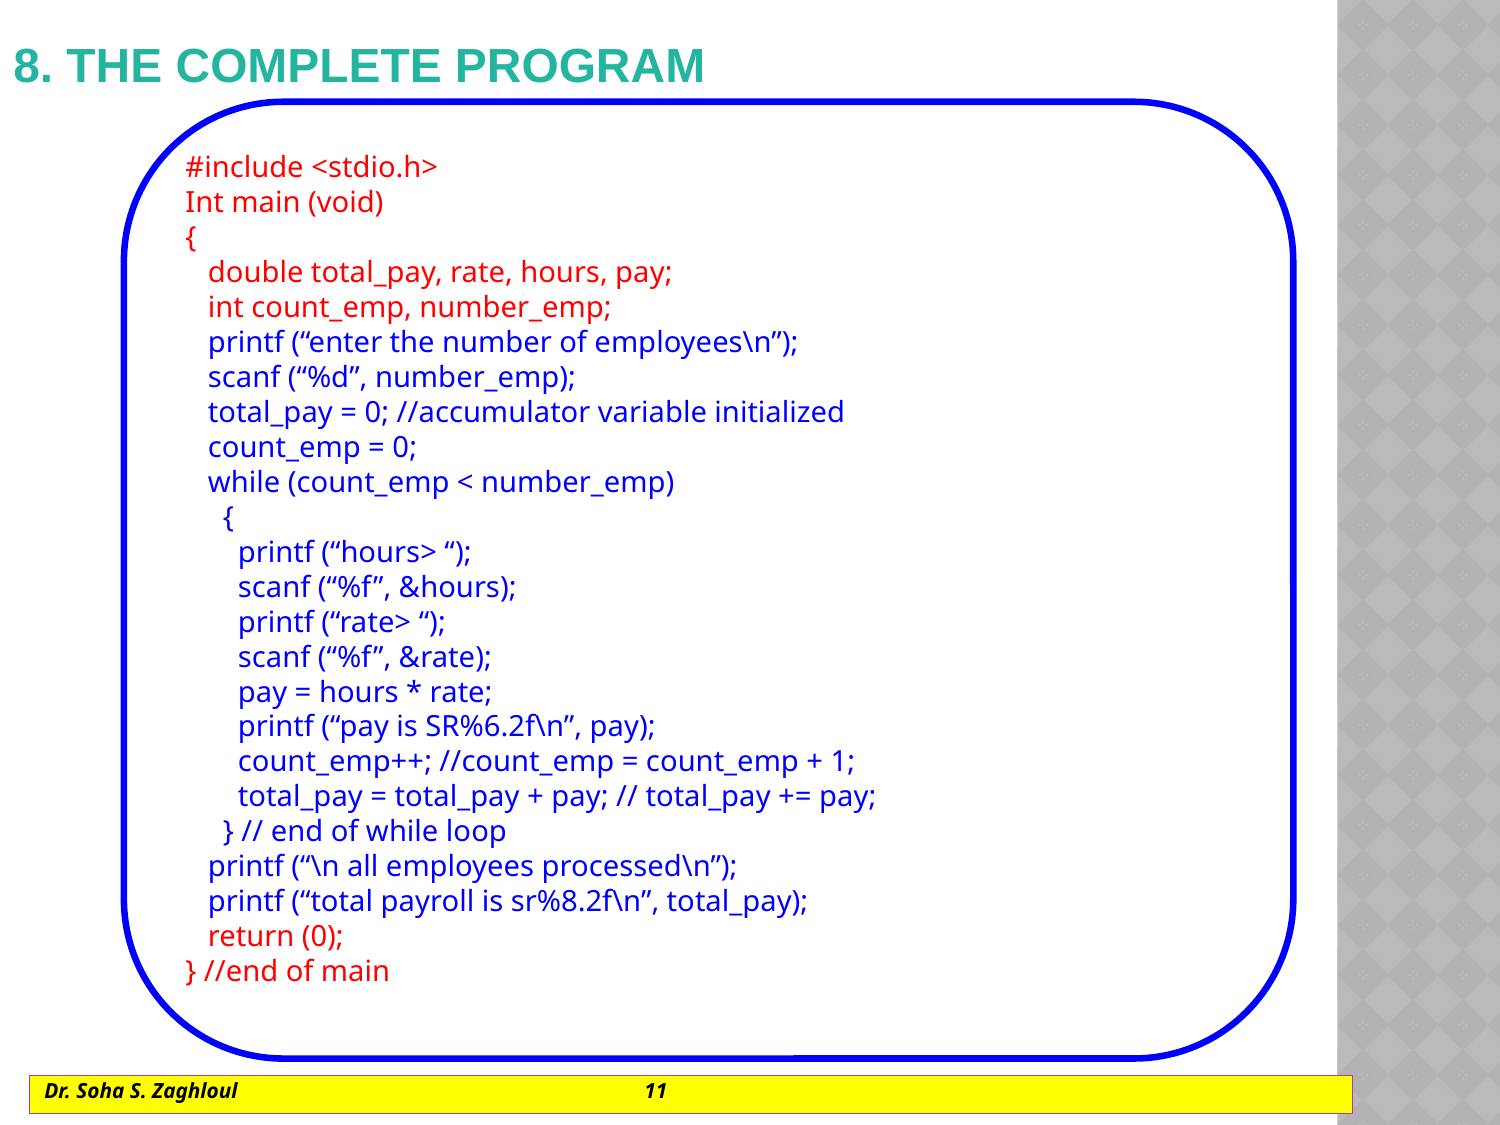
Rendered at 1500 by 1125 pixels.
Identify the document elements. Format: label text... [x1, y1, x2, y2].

title 8. The complete program [5, 19, 1341, 93]
text_box #include <stdio.h> Int main (void) { double total_pay, rate, hours, pay; int count_emp, number_emp; printf (“enter the number of employees\n”); scanf (“%d”, number_emp); total_pay = 0; //accumulator variable initialized count_emp = 0; while (count_emp < number_emp) { printf (“hours> “); scanf (“%f”, &hours); printf (“rate> “); scanf (“%f”, &rate); pay = hours * rate; printf (“pay is SR%6.2f\n”, pay); count_emp++; //count_emp = count_emp + 1; total_pay = total_pay + pay; // total_pay += pay; } // end of while loop printf (“\n all employees processed\n”); printf (“total payroll is sr%8.2f\n”, total_pay); return (0); } //end of main [120, 98, 1297, 1062]
text_box Dr. Soha S. Zaghloul 11 [29, 1075, 1353, 1114]
